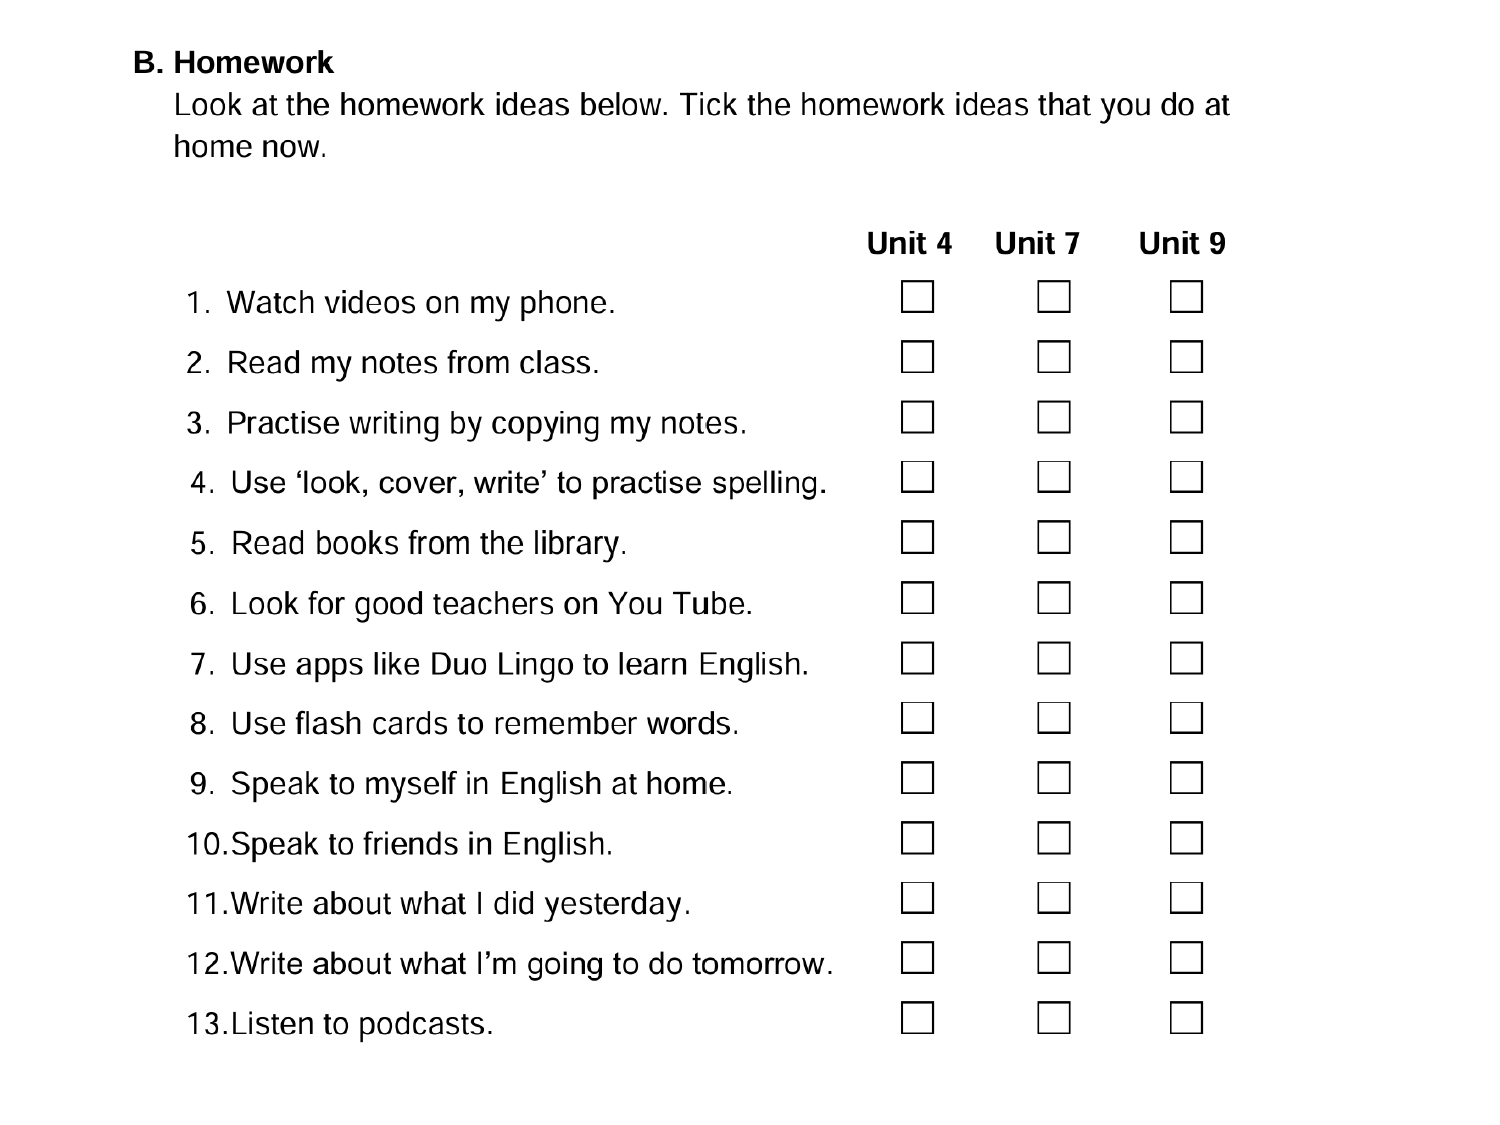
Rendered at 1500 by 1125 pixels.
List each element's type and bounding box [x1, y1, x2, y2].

picture [111, 18, 1294, 1056]
